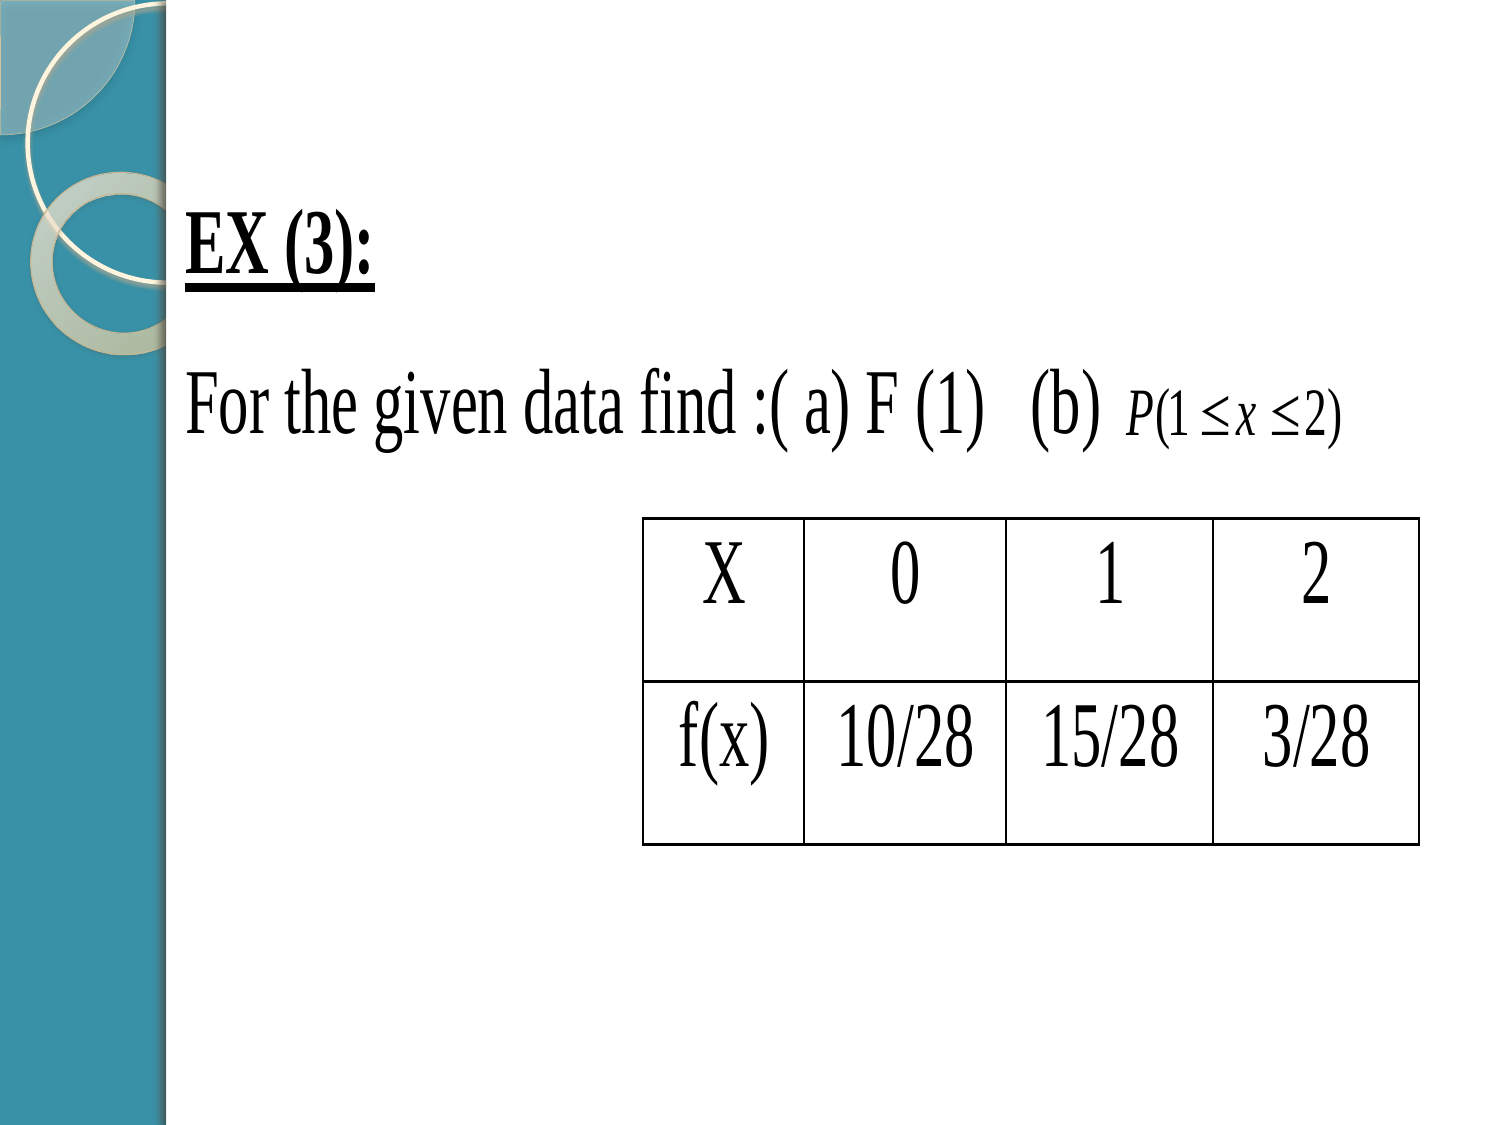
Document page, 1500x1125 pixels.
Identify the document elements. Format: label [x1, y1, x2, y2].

text_box [163, 187, 1500, 926]
